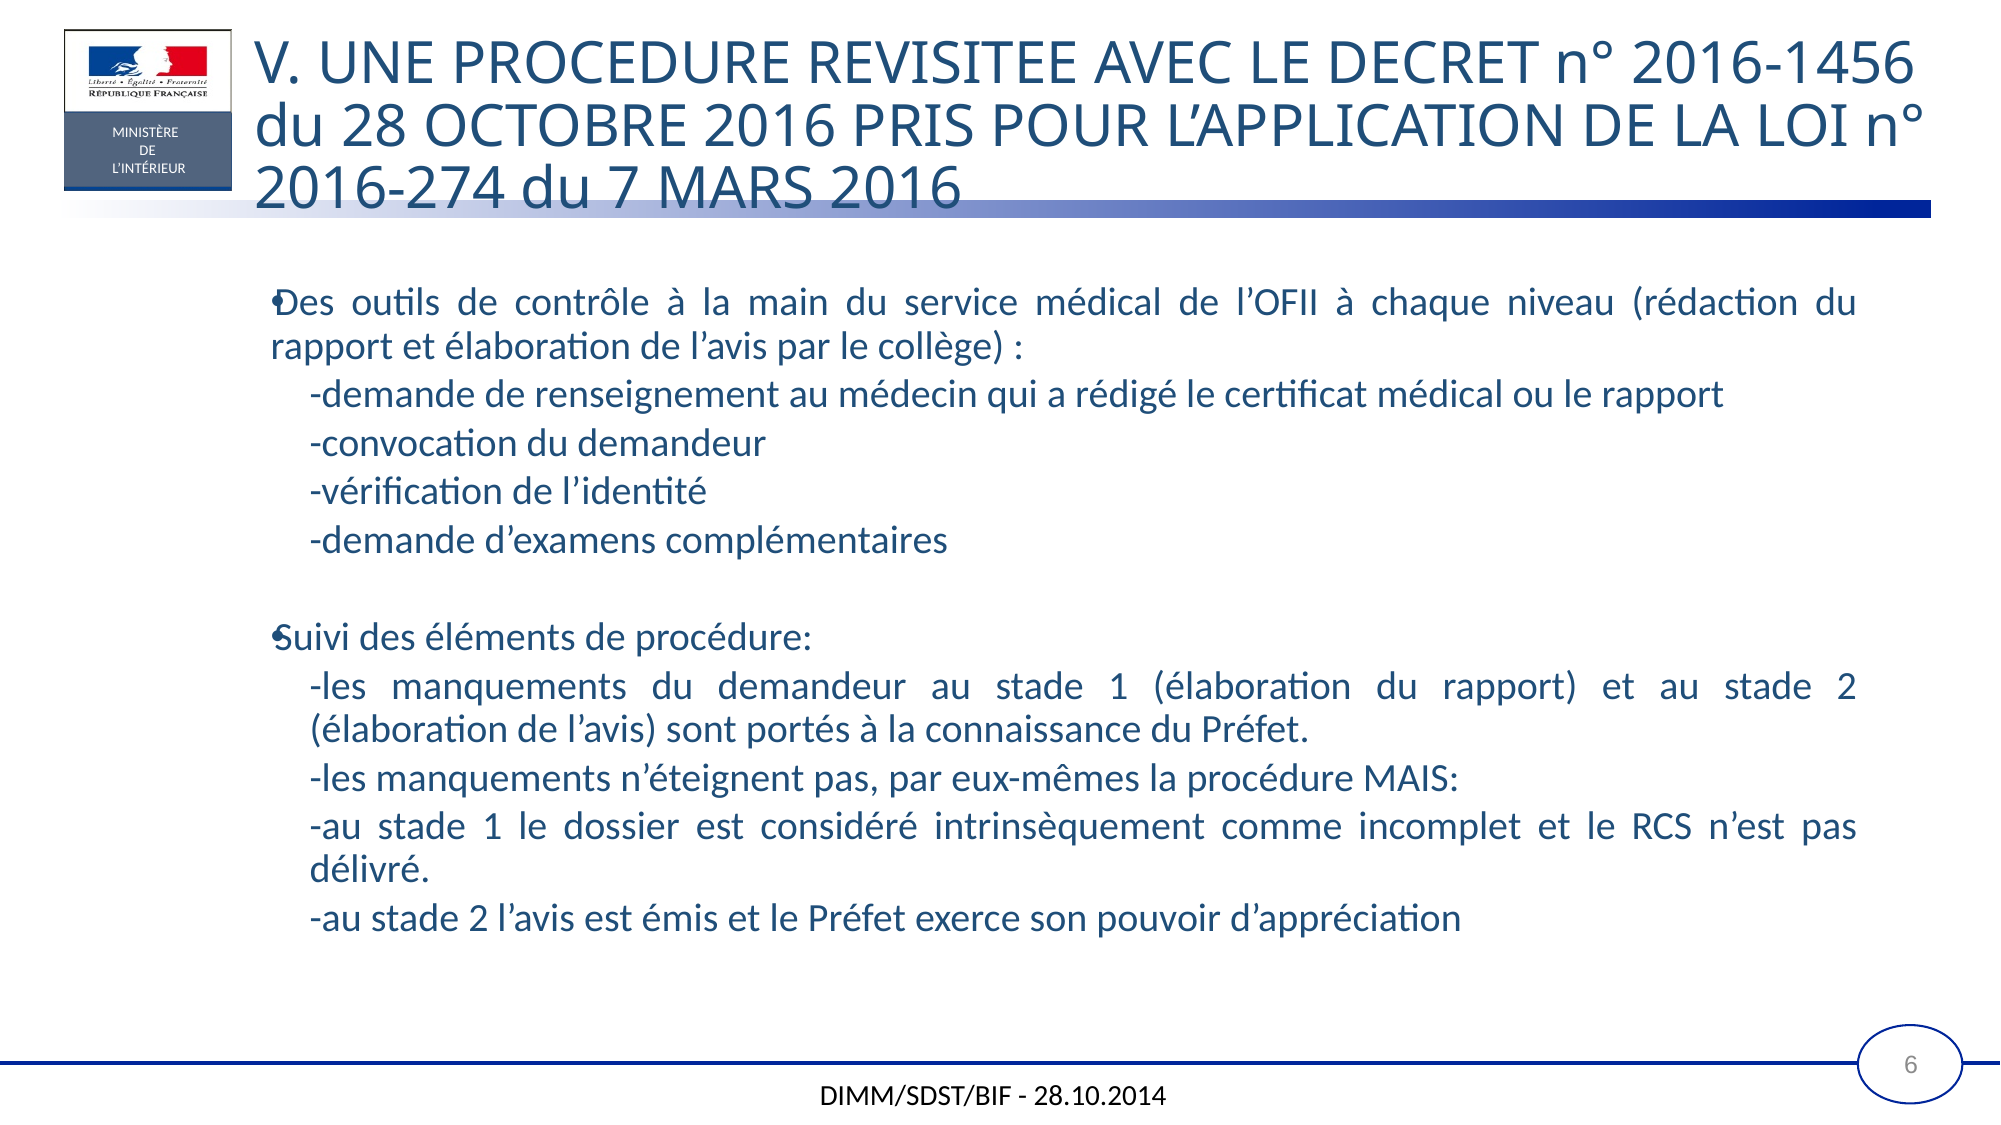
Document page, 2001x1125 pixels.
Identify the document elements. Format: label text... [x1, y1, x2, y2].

title V. UNE PROCEDURE REVISITEE AVEC LE DECRET n° 2016-1456 du 28 OCTOBRE 2016 PRIS POUR L’APPLICATION DE LA LOI n° 2016-274 du 7 MARS 2016 [239, 102, 1948, 152]
text_box Des outils de contrôle à la main du service médical de l’OFII à chaque niveau (rédaction du rapport et élaboration de l’avis par le collège) : -demande de renseignement au médecin qui a rédigé le certificat médical ou le rapport -convocation du demandeur -vérification de l’identité -demande d’examens complémentaires Suivi des éléments de procédure: -les manquements du demandeur au stade 1 (élaboration du rapport) et au stade 2 (élaboration de l’avis) sont portés à la connaissance du Préfet. -les manquements n’éteignent pas, par eux-mêmes la procédure MAIS: -au stade 1 le dossier est considéré intrinsèquement comme incomplet et le RCS n’est pas délivré. -au stade 2 l’avis est émis et le Préfet exerce son pouvoir d’appréciation [255, 273, 1875, 1125]
slide_number 6 [1875, 1028, 1948, 1098]
picture [64, 29, 232, 191]
